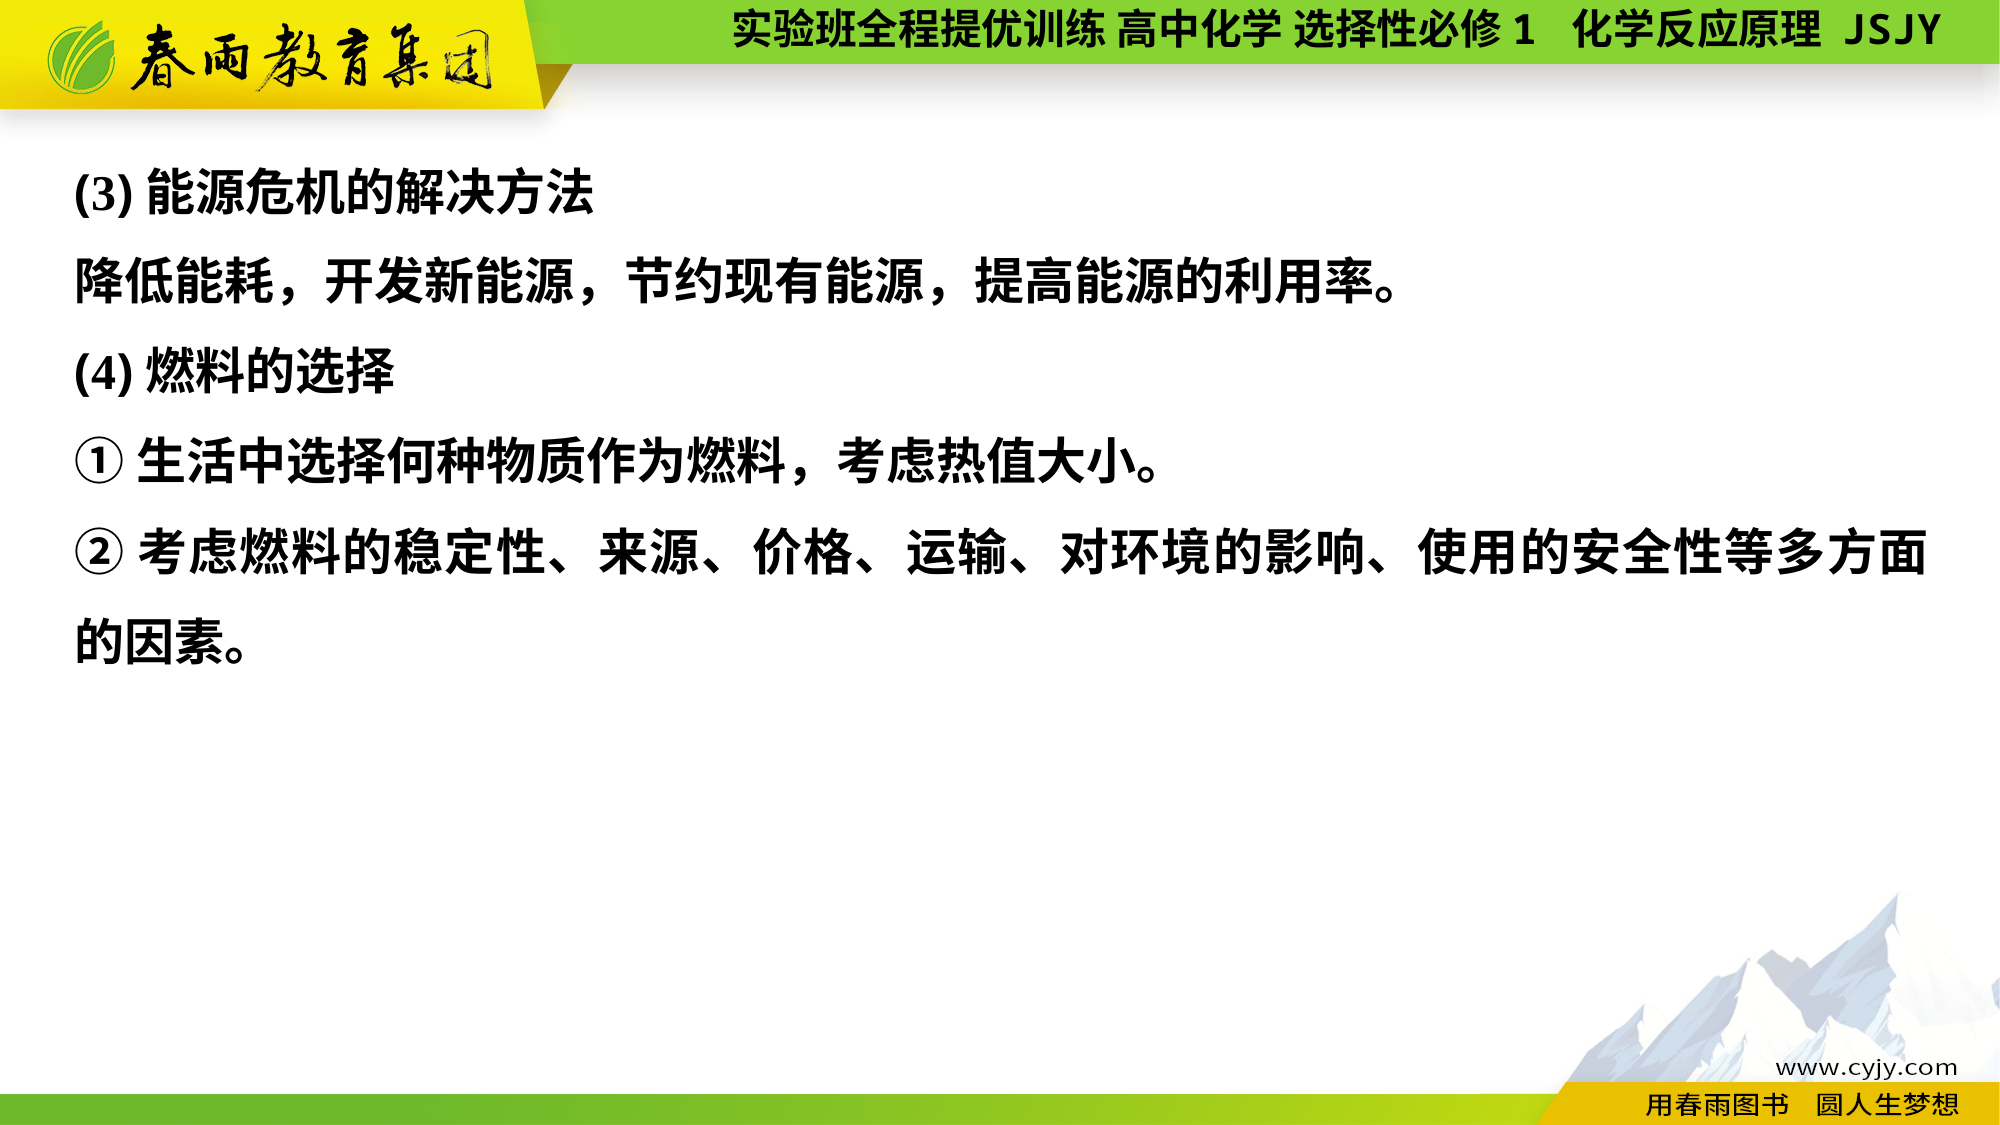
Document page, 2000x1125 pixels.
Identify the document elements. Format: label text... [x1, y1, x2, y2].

picture [0, 0, 2000, 1125]
list (3)能源危机的解决方法 降低能耗，开发新能源，节约现有能源，提高能源的利用率。 (4)燃料的选择 ①生活中选择何种物质作为燃料，考虑热值大小。 ②考虑燃料的稳定性、来源、价格、运输、对环境的影响、使用的安全性等多方面的因素。 [59, 122, 1944, 683]
